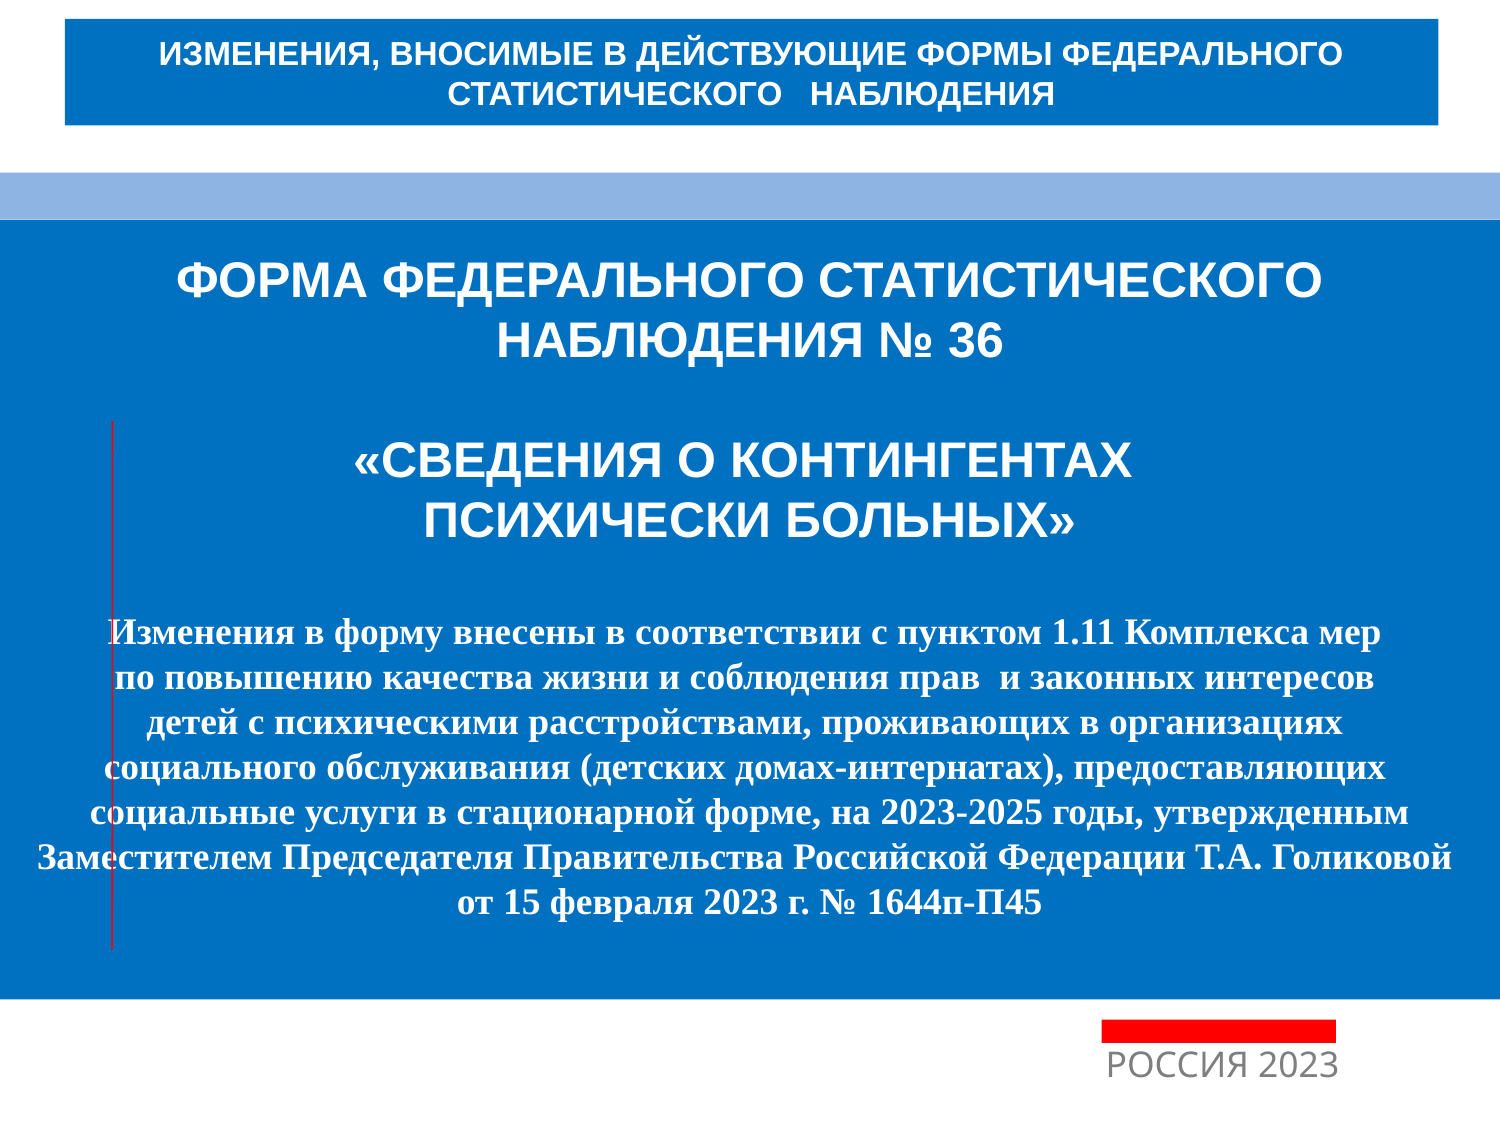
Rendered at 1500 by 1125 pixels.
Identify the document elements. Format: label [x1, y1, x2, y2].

text_box [0, 172, 1500, 1000]
subtitle [1089, 1042, 1372, 1114]
text_box [63, 17, 1441, 128]
text_box [1101, 1019, 1336, 1043]
